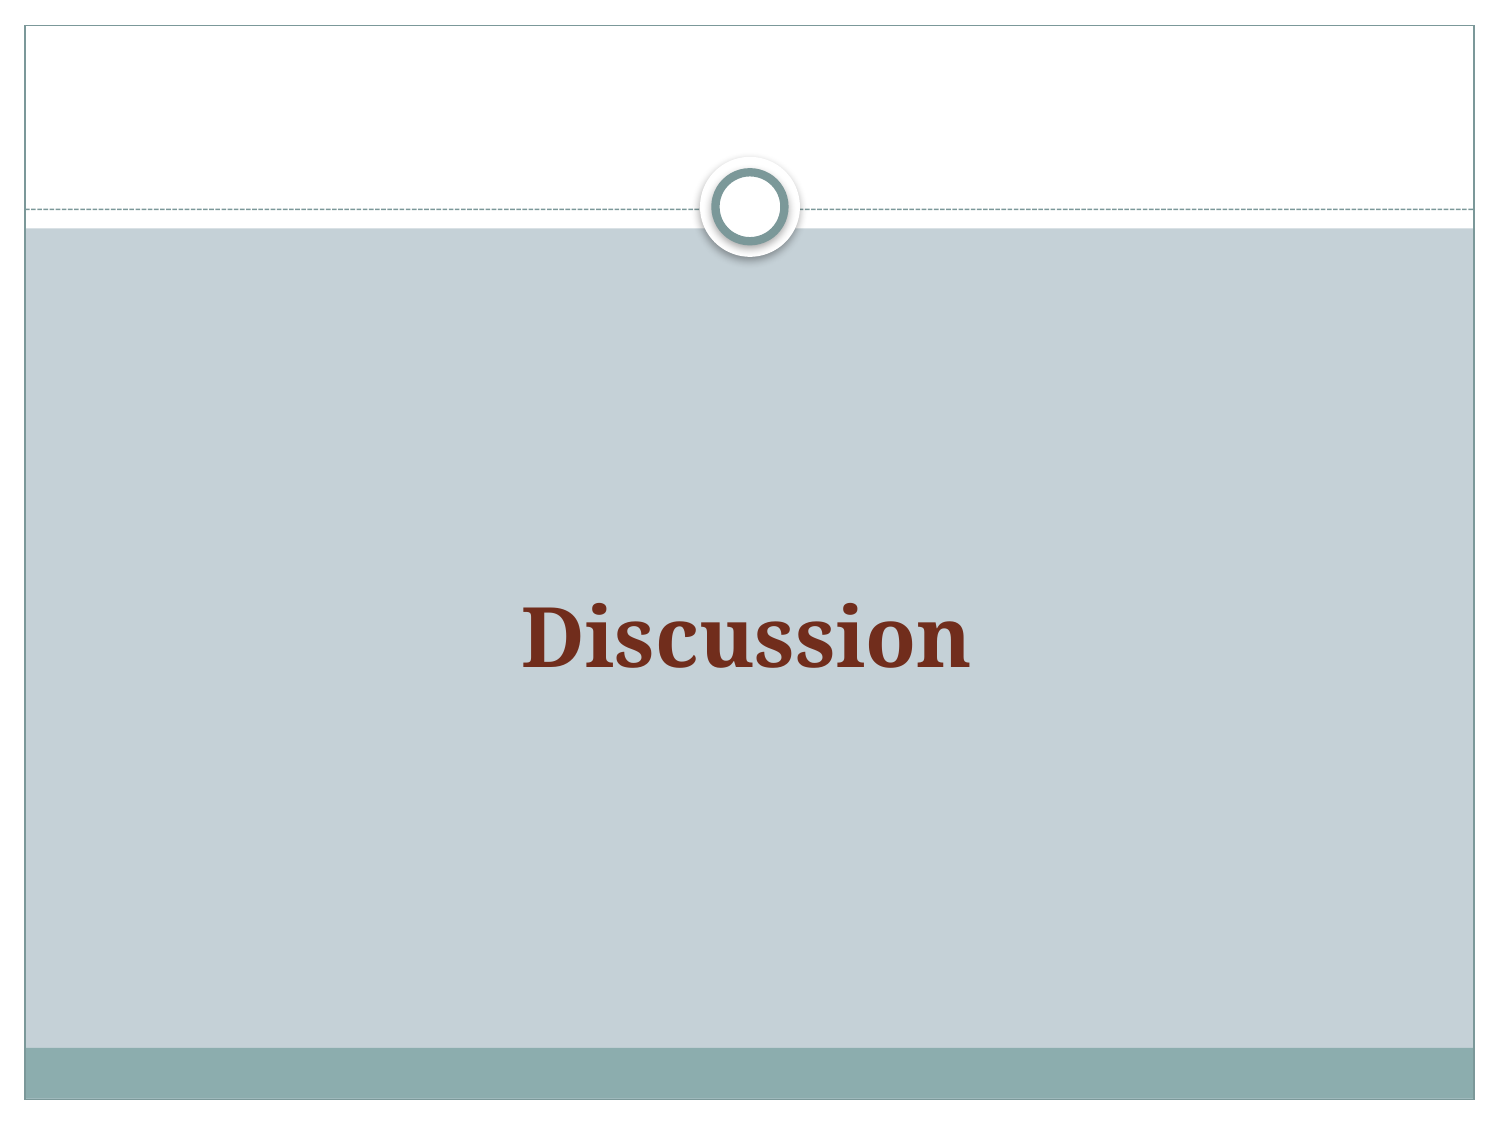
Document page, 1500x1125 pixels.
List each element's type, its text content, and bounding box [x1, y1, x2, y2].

list Discussion [49, 250, 1445, 1071]
